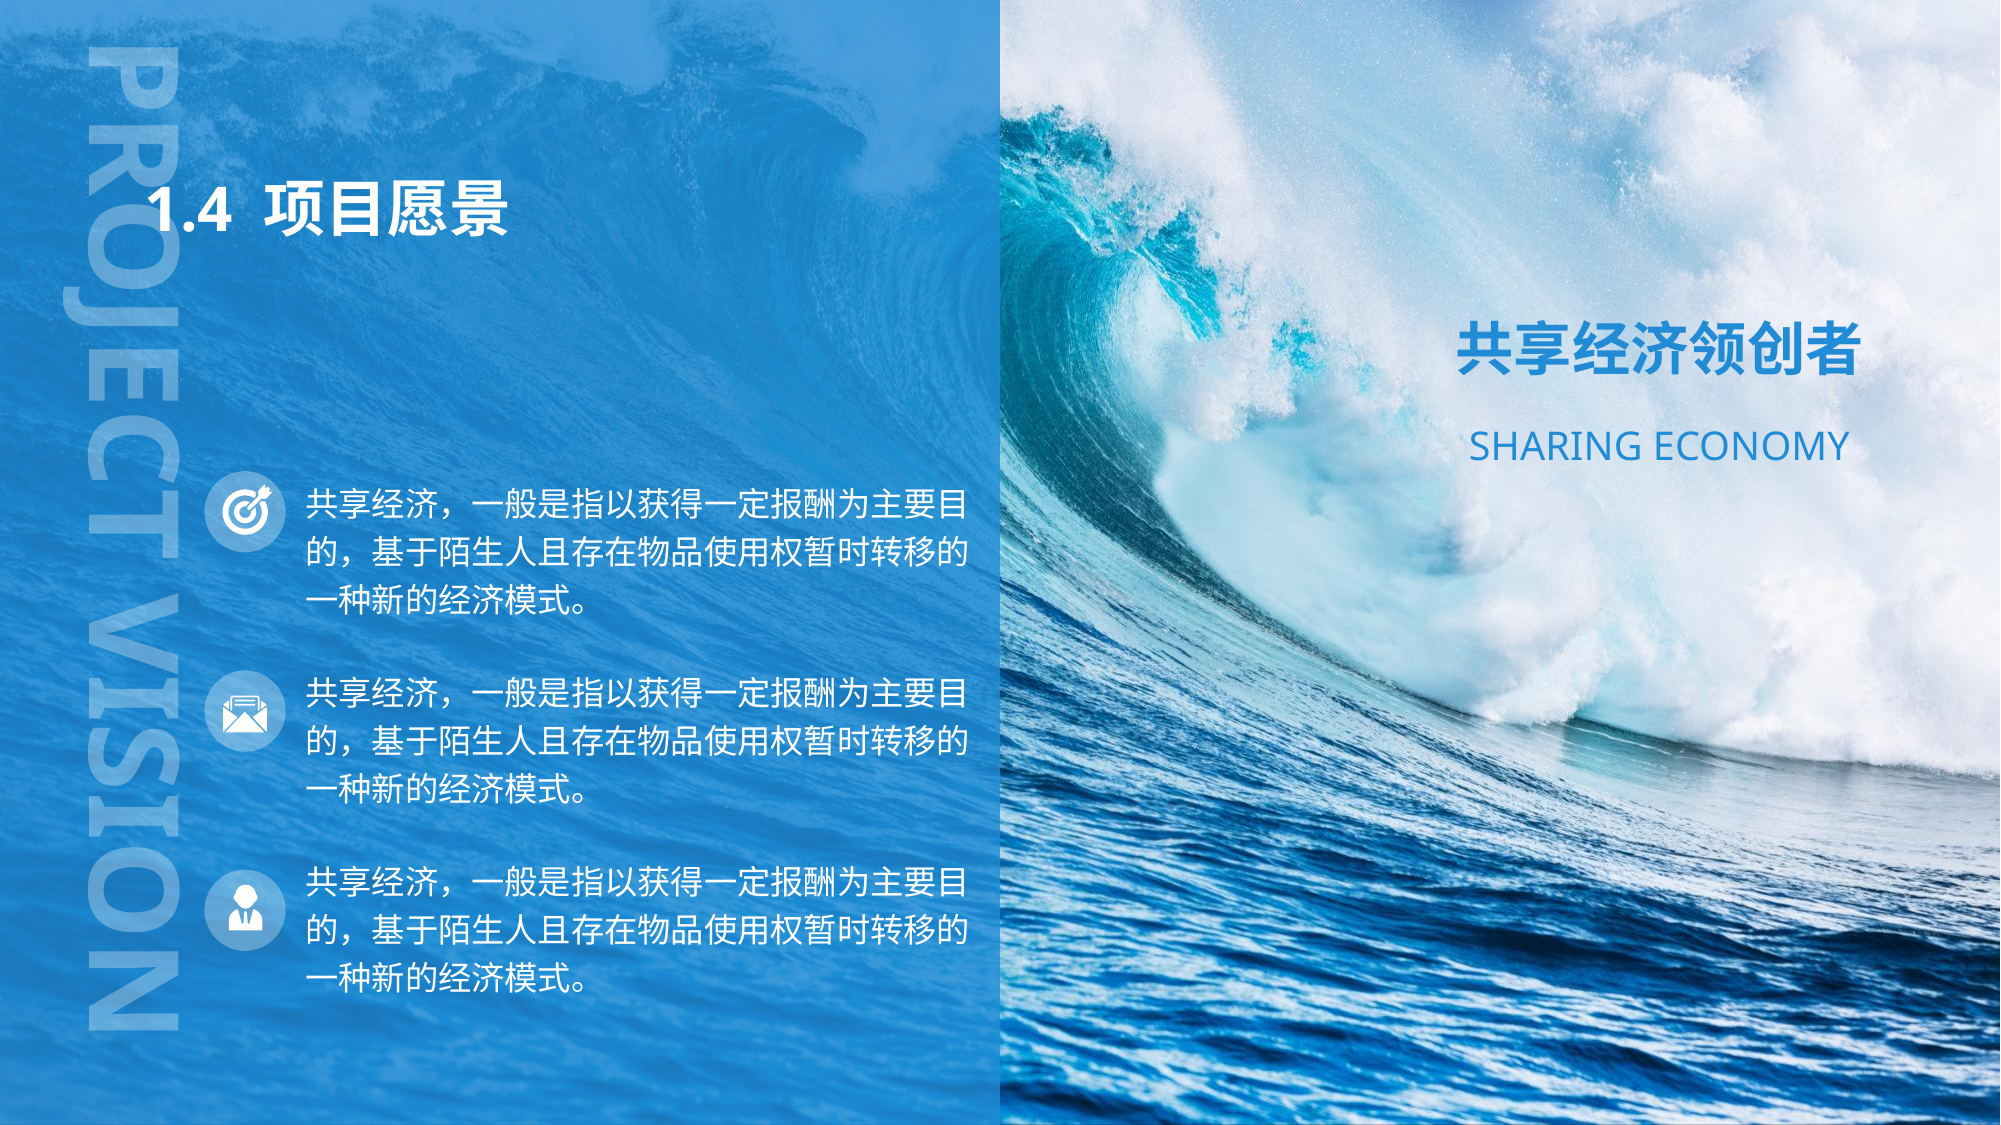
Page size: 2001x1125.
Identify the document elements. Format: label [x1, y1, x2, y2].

text_box [204, 471, 995, 625]
picture [0, 0, 2000, 1125]
text_box [204, 664, 995, 814]
text_box [204, 853, 995, 1003]
